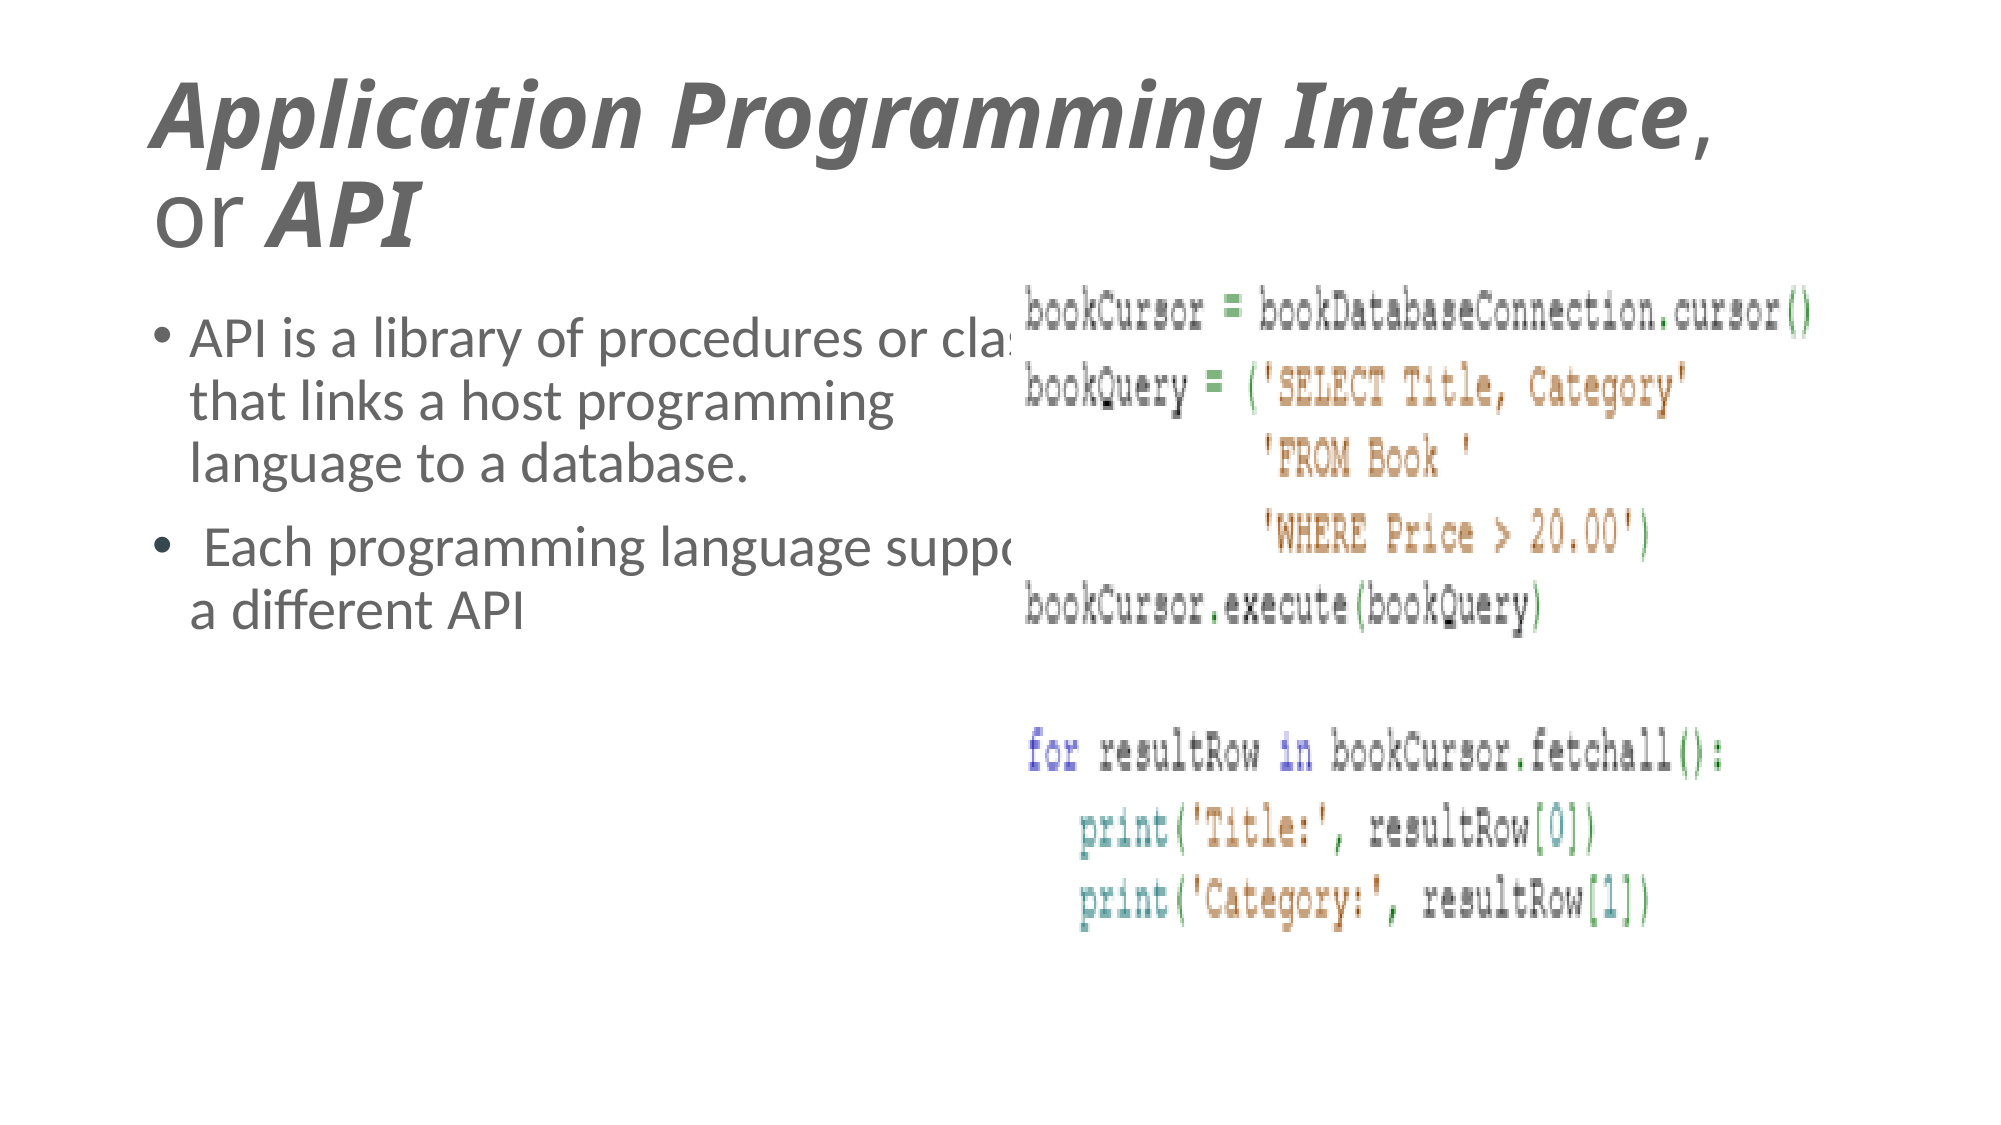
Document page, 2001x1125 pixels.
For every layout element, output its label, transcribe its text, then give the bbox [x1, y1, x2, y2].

picture [1011, 277, 1976, 959]
title Application Programming Interface, or API [137, 59, 1863, 278]
list API is a library of procedures or classes that links a host programming language to a database. Each programming language supports a different API [137, 299, 1132, 1014]
